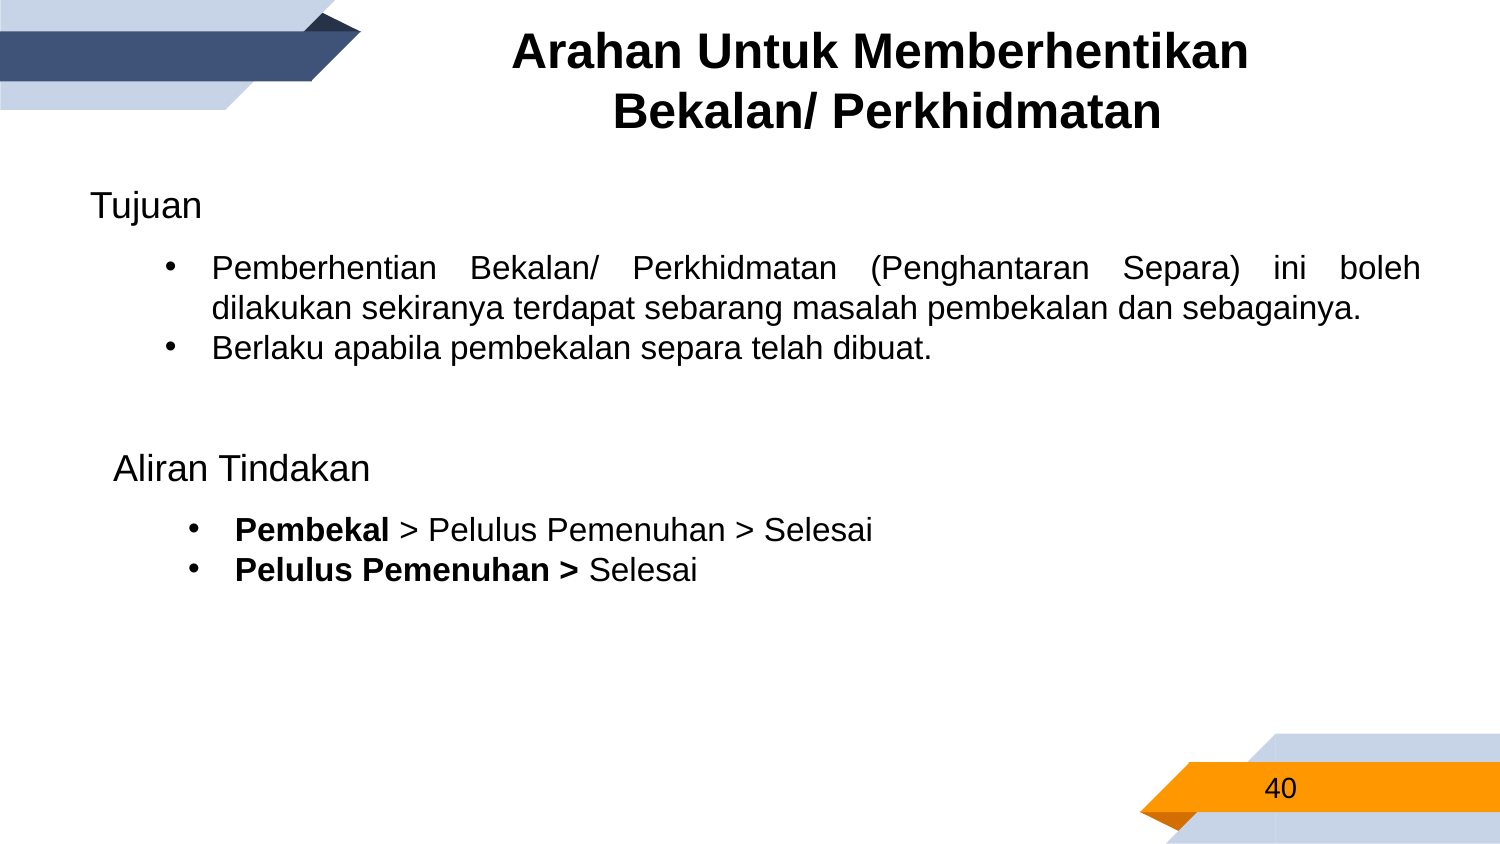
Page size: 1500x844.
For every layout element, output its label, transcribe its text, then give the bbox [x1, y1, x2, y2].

slide_number 40 [1249, 760, 1494, 813]
text_box Arahan Untuk Memberhentikan Bekalan/ Perkhidmatan [323, 45, 1452, 111]
text_box Pembekal > Pelulus Pemenuhan > Selesai Pelulus Pemenuhan > Selesai [173, 500, 1461, 596]
text_box Tujuan [74, 173, 1338, 234]
text_box Aliran Tindakan [98, 436, 1361, 496]
text_box Pemberhentian Bekalan/ Perkhidmatan (Penghantaran Separa) ini boleh dilakukan sekiranya terdapat sebarang masalah pembekalan dan sebagainya. Berlaku apabila pembekalan separa telah dibuat. [149, 238, 1438, 374]
